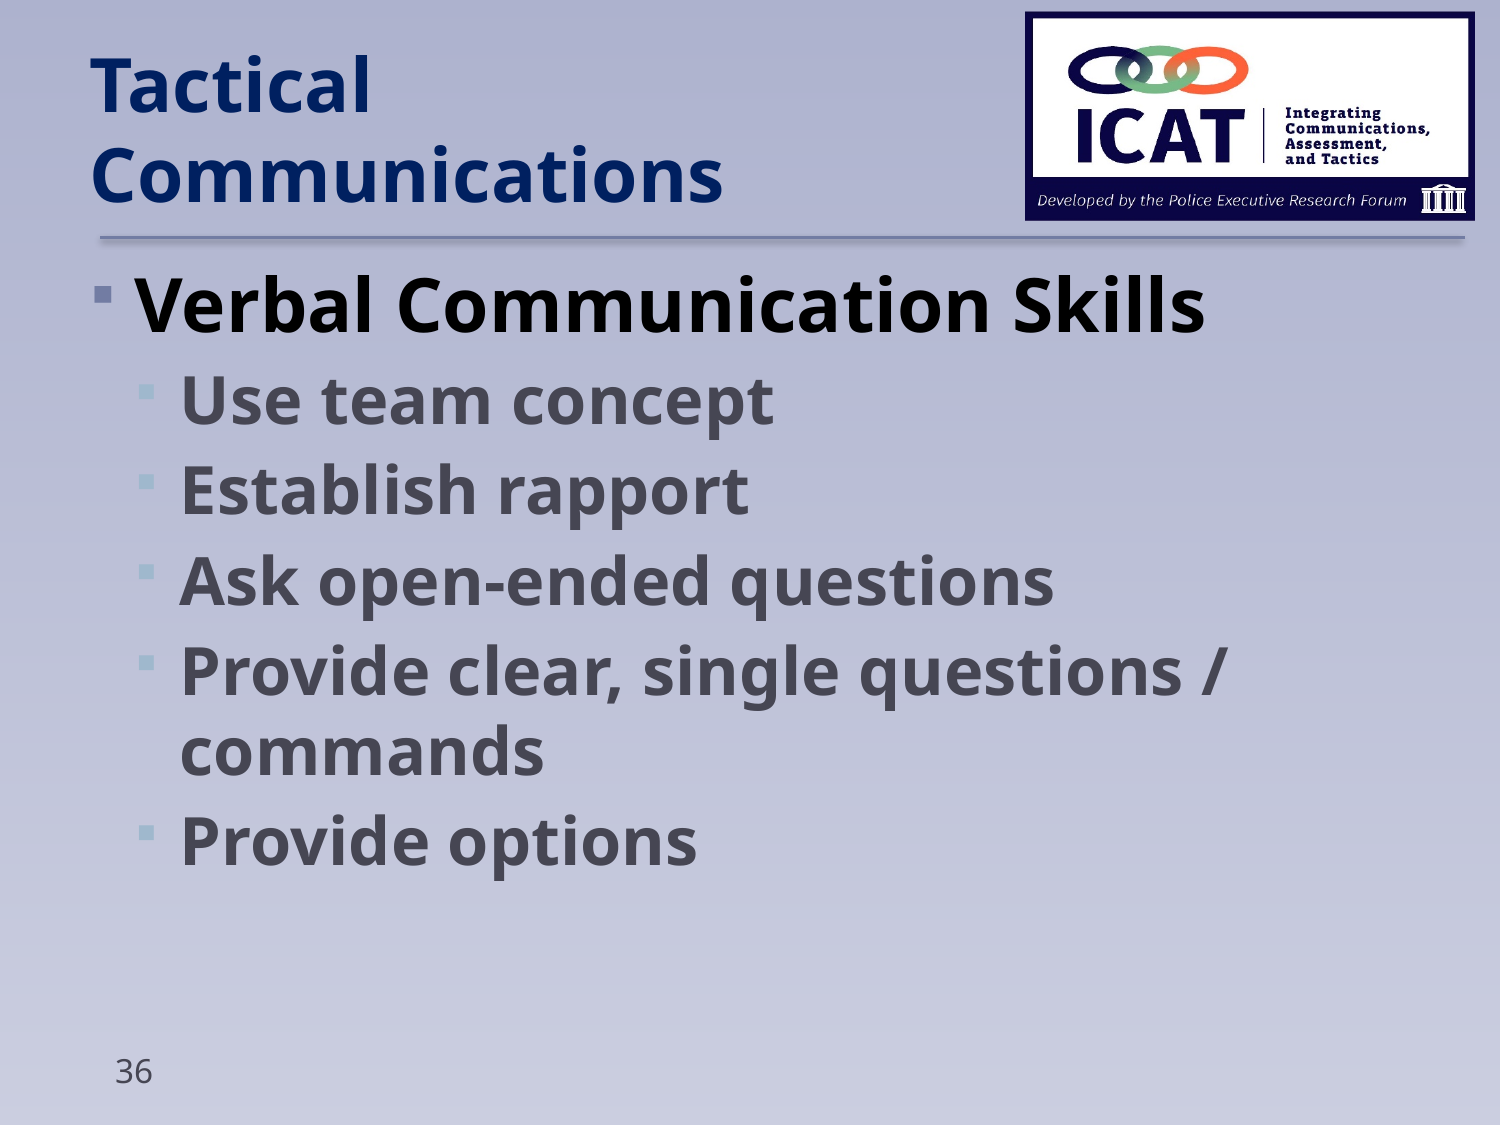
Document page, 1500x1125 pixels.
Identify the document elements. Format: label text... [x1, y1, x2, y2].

title Tactical Communications [75, 24, 1018, 225]
picture [1024, 11, 1476, 221]
slide_number 36 [100, 1042, 426, 1103]
list Verbal Communication Skills Use team concept Establish rapport Ask open-ended questions Provide clear, single questions / commands Provide options [75, 249, 1425, 1009]
